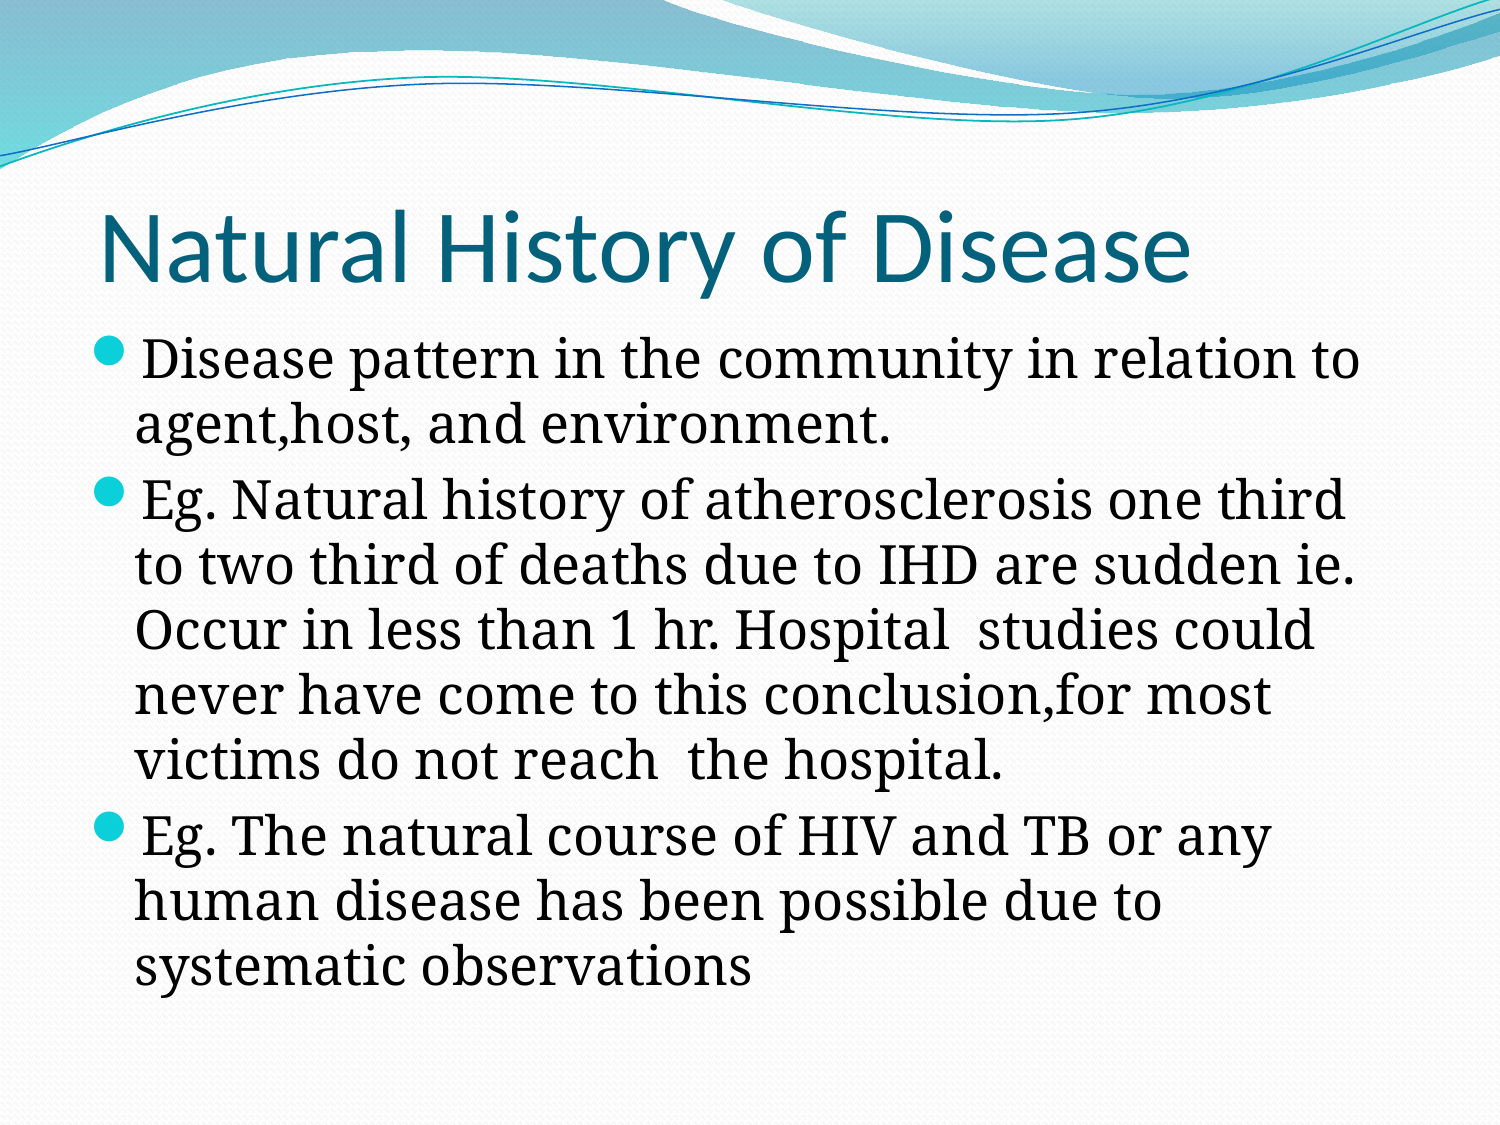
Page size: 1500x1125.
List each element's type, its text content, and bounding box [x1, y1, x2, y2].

list Disease pattern in the community in relation to agent,host, and environment. Eg. Natural history of atherosclerosis one third to two third of deaths due to IHD are sudden ie. Occur in less than 1 hr. Hospital studies could never have come to this conclusion,for most victims do not reach the hospital. Eg. The natural course of HIV and TB or any human disease has been possible due to systematic observations [75, 317, 1425, 1038]
title Natural History of Disease [75, 115, 1425, 303]
